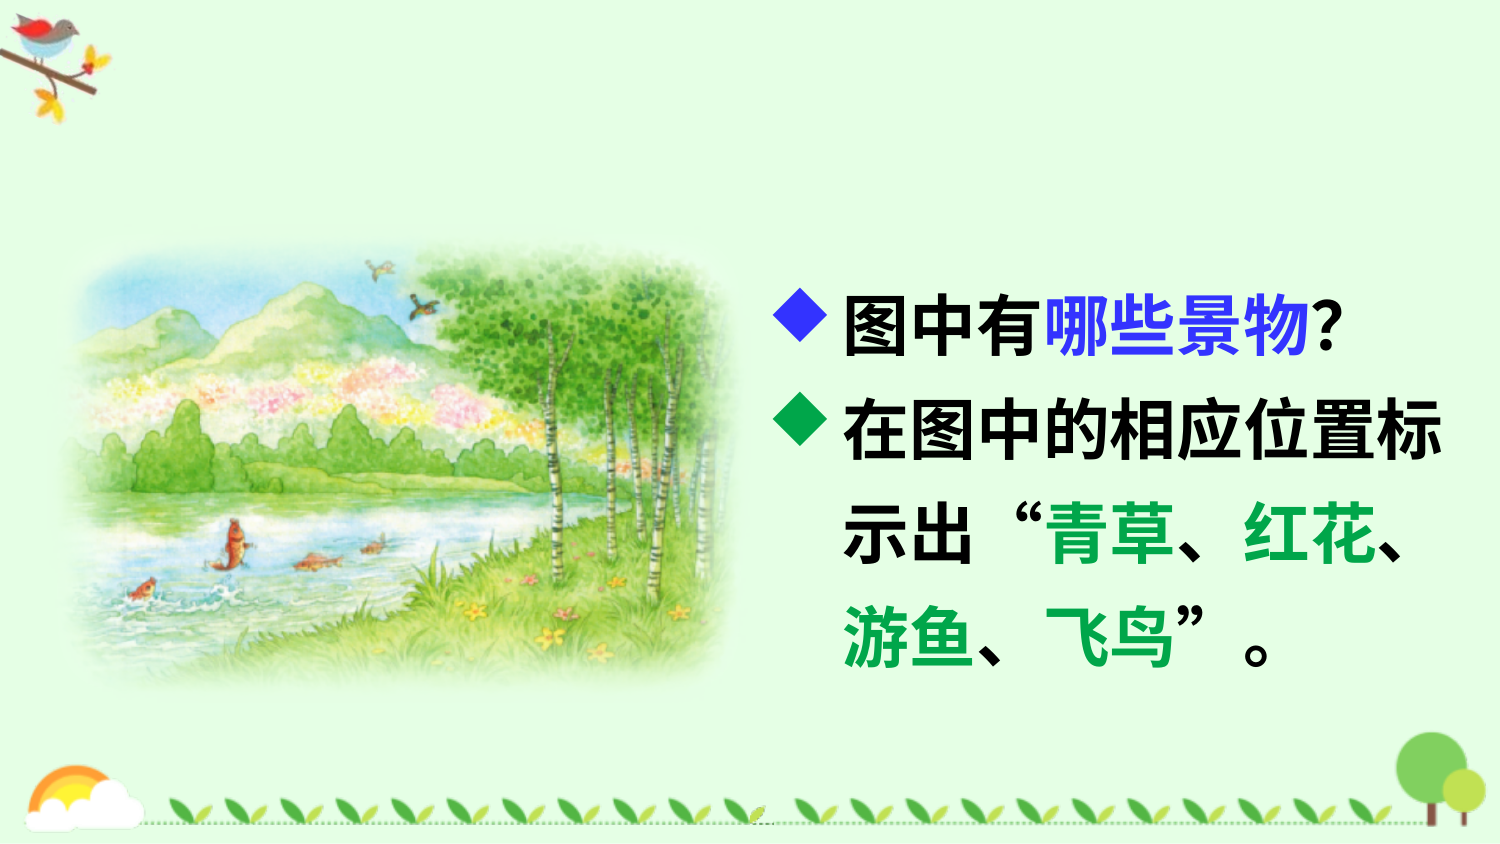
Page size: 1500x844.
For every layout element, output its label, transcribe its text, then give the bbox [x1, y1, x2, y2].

text_box 图中有哪些景物？ 在图中的相应位置标示出“青草、红花、游鱼、飞鸟”。 [754, 252, 1468, 684]
picture [3, 728, 1500, 844]
picture [43, 220, 754, 706]
picture [0, 0, 159, 150]
